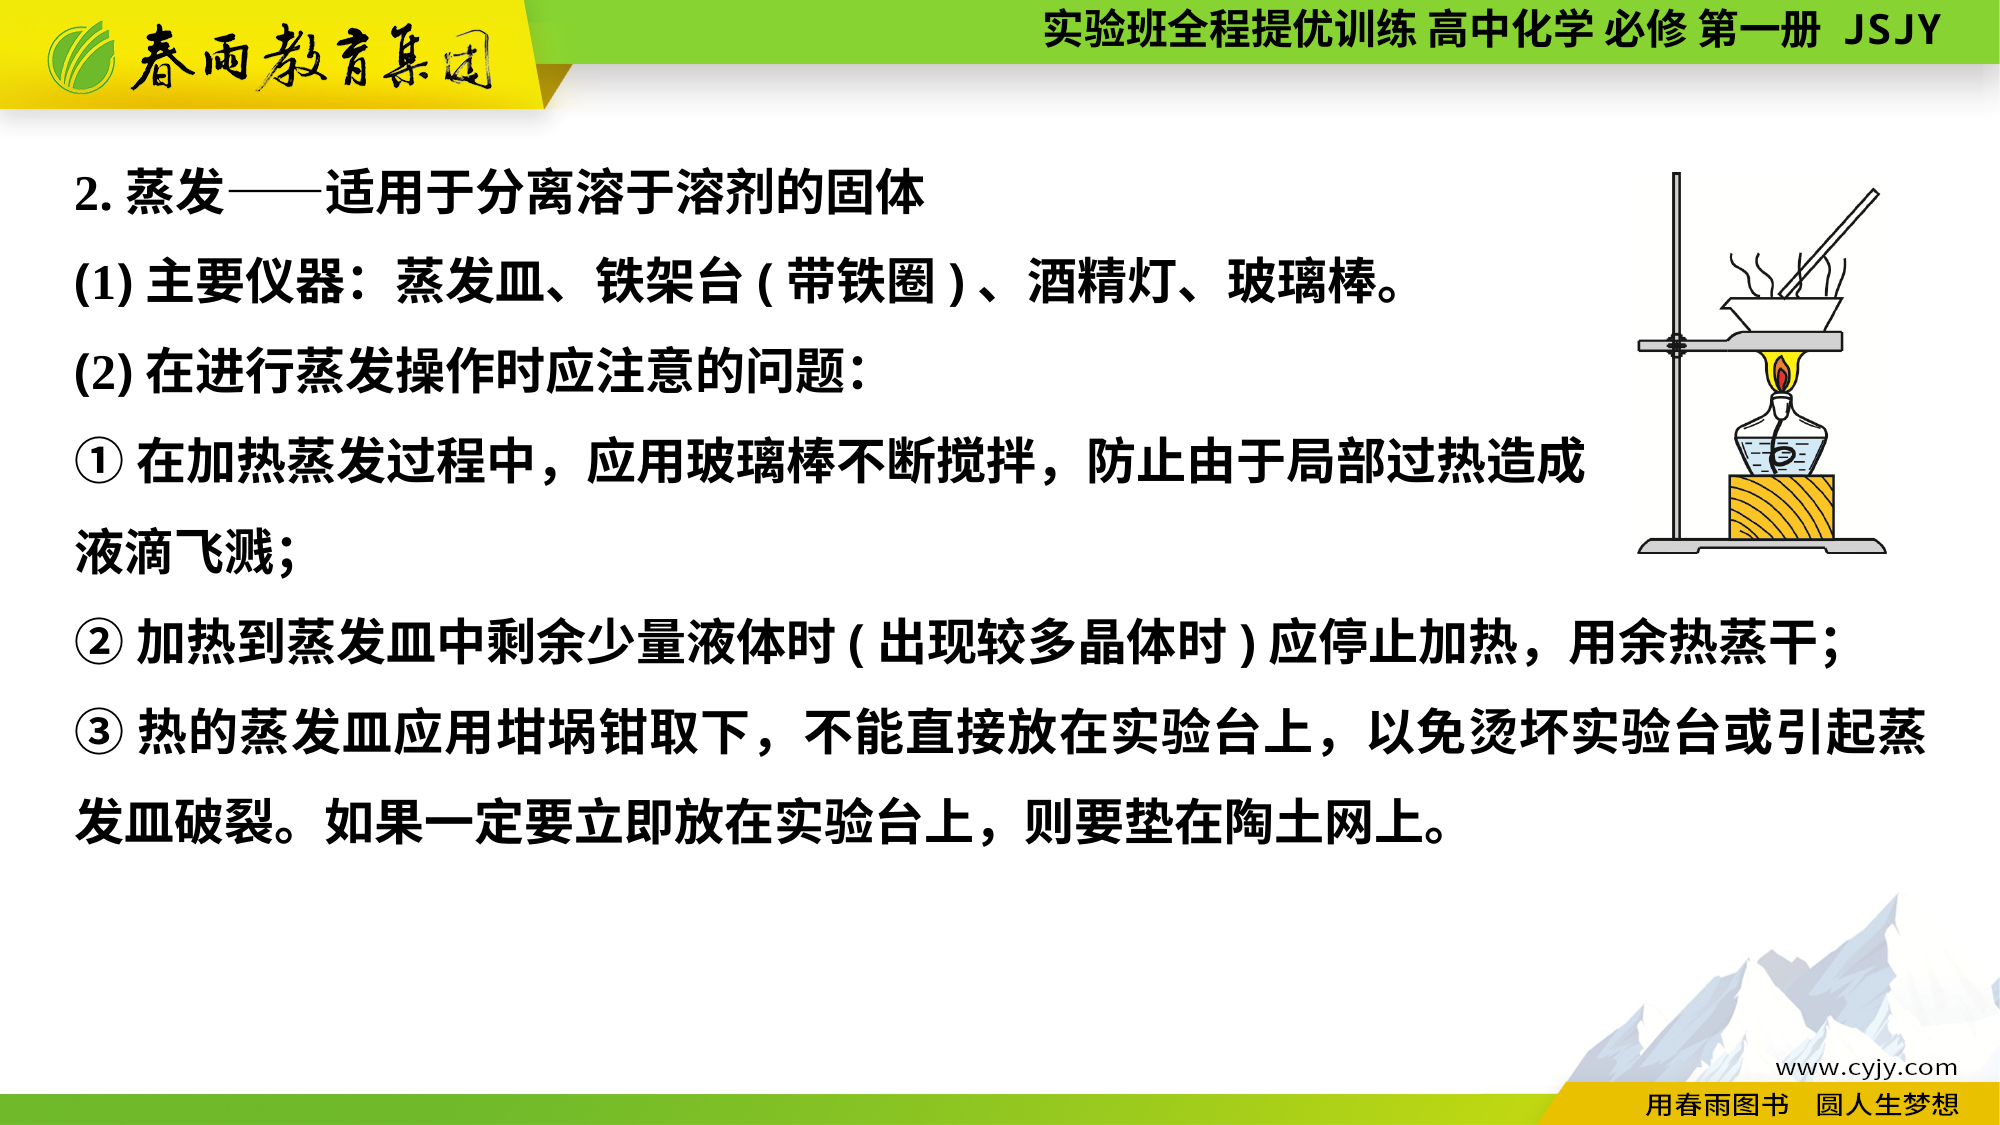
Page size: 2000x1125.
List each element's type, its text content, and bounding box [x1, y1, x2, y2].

picture [0, 0, 2000, 1125]
list 2.蒸发——适用于分离溶于溶剂的固体 (1)主要仪器：蒸发皿、铁架台(带铁圈)、酒精灯、玻璃棒。 (2)在进行蒸发操作时应注意的问题： ①在加热蒸发过程中，应用玻璃棒不断搅拌，防止由于局部过热造成 液滴飞溅； ②加热到蒸发皿中剩余少量液体时(出现较多晶体时)应停止加热，用余热蒸干； ③热的蒸发皿应用坩埚钳取下，不能直接放在实验台上，以免烫坏实验台或引起蒸发皿破裂。如果一定要立即放在实验台上，则要垫在陶土网上。 [59, 122, 1944, 865]
